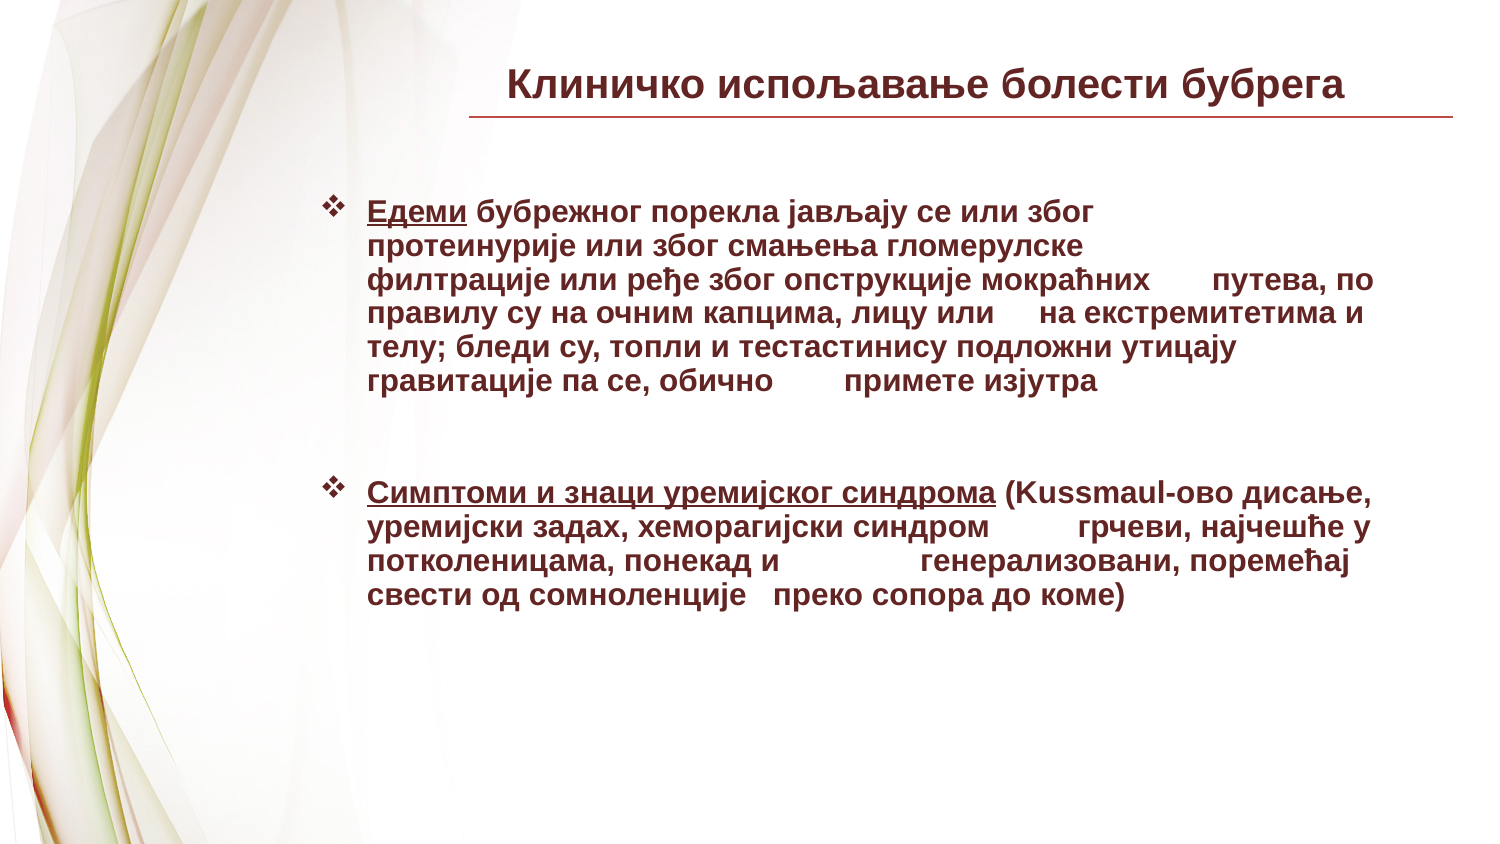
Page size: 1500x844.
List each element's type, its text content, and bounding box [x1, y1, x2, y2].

picture [0, 0, 1500, 844]
list Едеми бубрежног порекла јављају се или због протеинурије или због смањења гломерулске филтрације или ређе због опструкције мокраћних путева, по правилу су на очним капцима, лицу или на екстремитетима и телу; бледи су, топли и тестастинису подложни утицају гравитације па се, обично примете изјутра Симптоми и знаци уремијског синдрома (Kussmaul-ово дисање, уремијски задах, хеморагијски синдром грчеви, најчешће у потколеницама, понекад и генерализовани, поремећај свести од сомноленције преко сопора до коме) [304, 187, 1418, 622]
list Клиничко испољавање болести бубрега [433, 35, 1418, 130]
